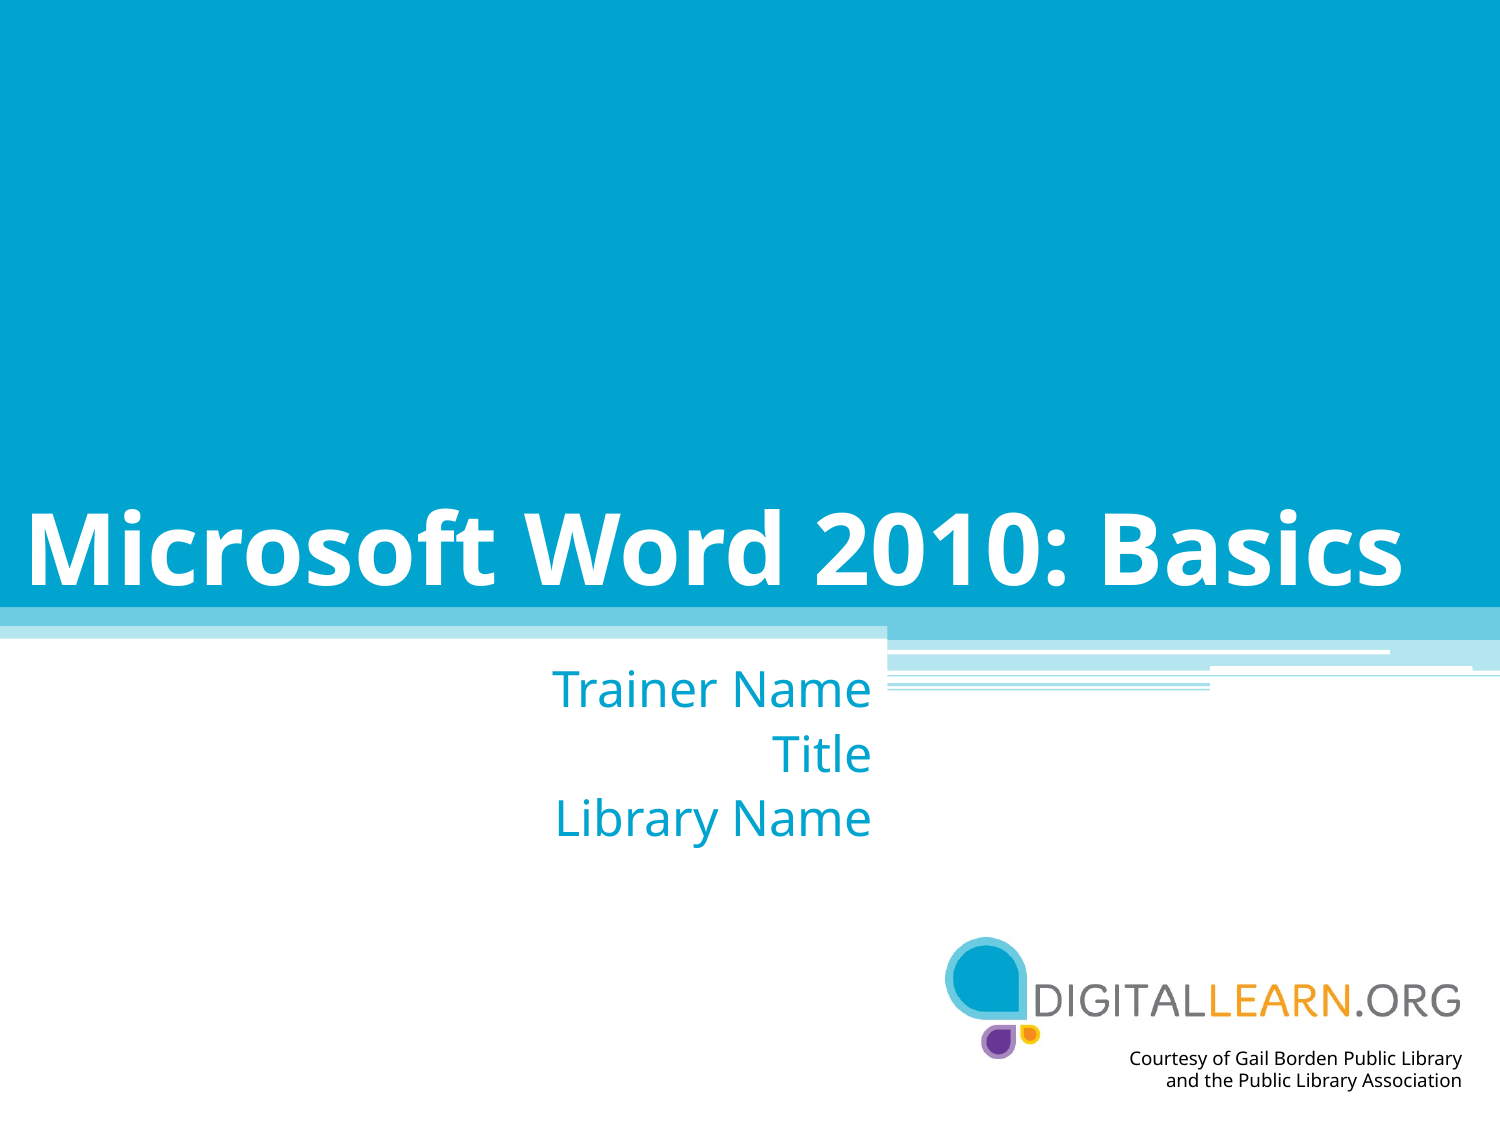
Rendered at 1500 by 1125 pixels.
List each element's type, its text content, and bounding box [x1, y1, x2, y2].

subtitle Trainer Name Title Library Name [6, 650, 888, 850]
text_box Courtesy of Gail Borden Public Library and the Public Library Association [726, 1038, 1477, 1099]
title Microsoft Word 2010: Basics [8, 474, 1475, 613]
picture [945, 937, 1460, 1059]
